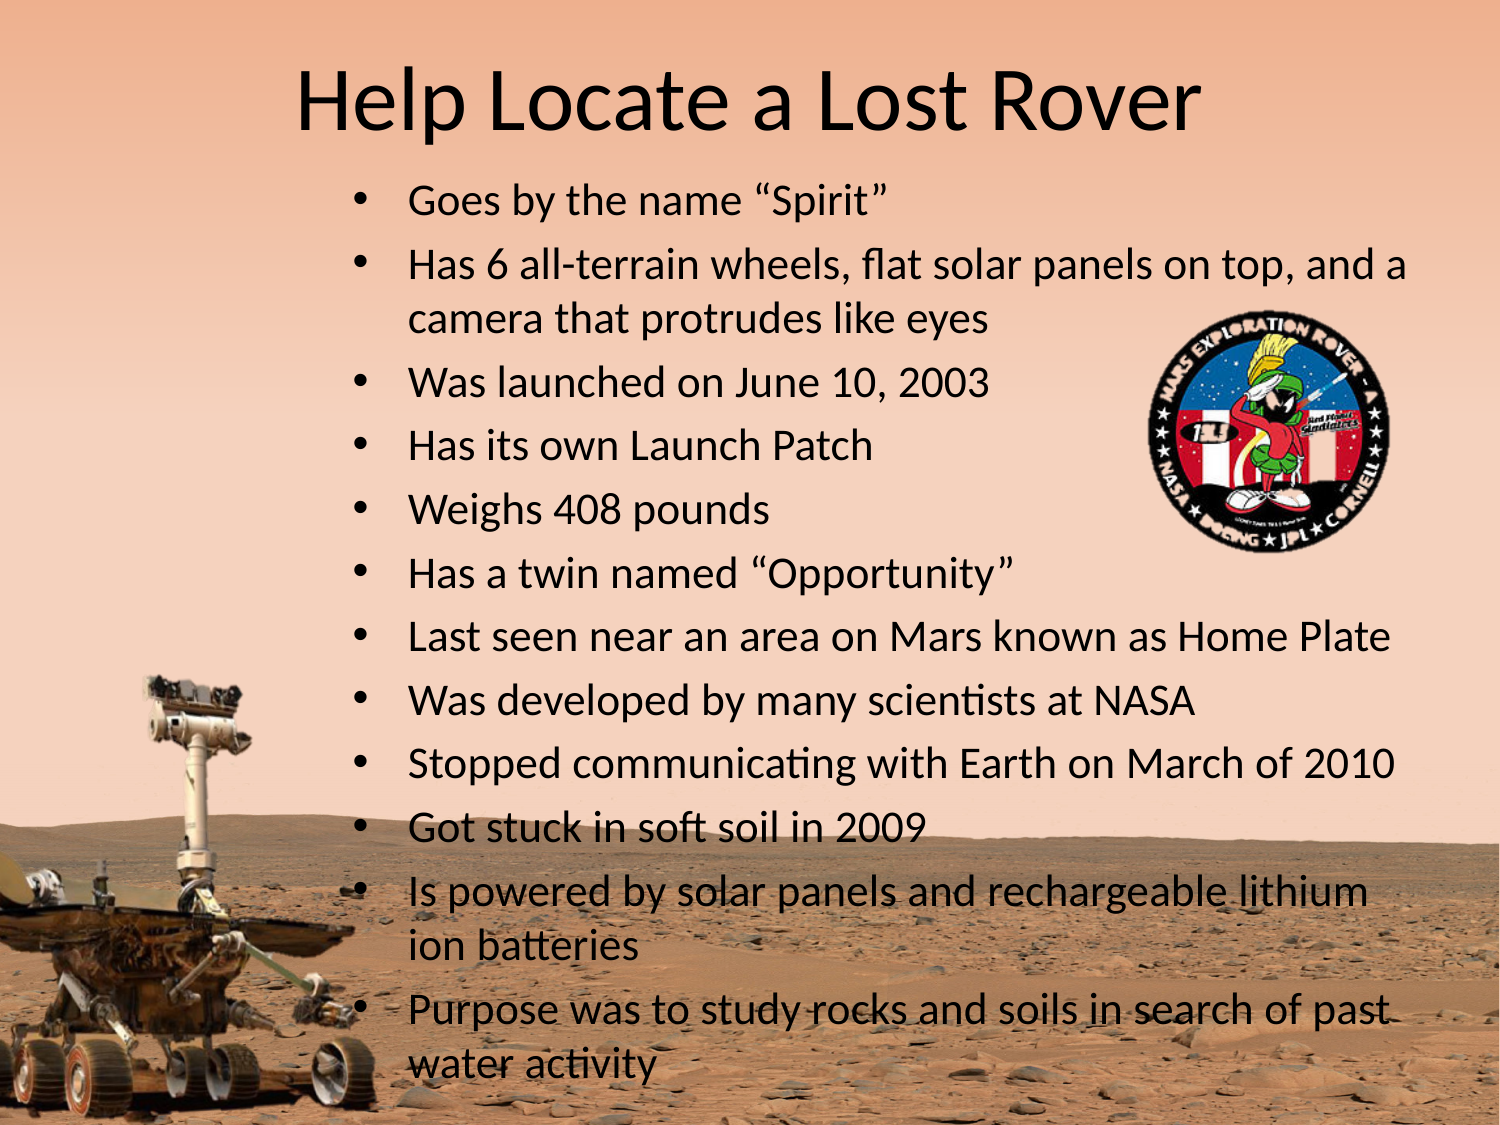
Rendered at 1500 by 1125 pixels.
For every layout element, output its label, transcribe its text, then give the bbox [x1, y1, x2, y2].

picture [1124, 287, 1413, 576]
list Goes by the name “Spirit” Has 6 all-terrain wheels, flat solar panels on top, and a camera that protrudes like eyes Was launched on June 10, 2003 Has its own Launch Patch Weighs 408 pounds Has a twin named “Opportunity” Last seen near an area on Mars known as Home Plate Was developed by many scientists at NASA Stopped communicating with Earth on March of 2010 Got stuck in soft soil in 2009 Is powered by solar panels and rechargeable lithium ion batteries Purpose was to study rocks and soils in search of past water activity [337, 162, 1450, 1113]
title Help Locate a Lost Rover [75, 0, 1425, 188]
picture [0, 645, 1500, 1125]
